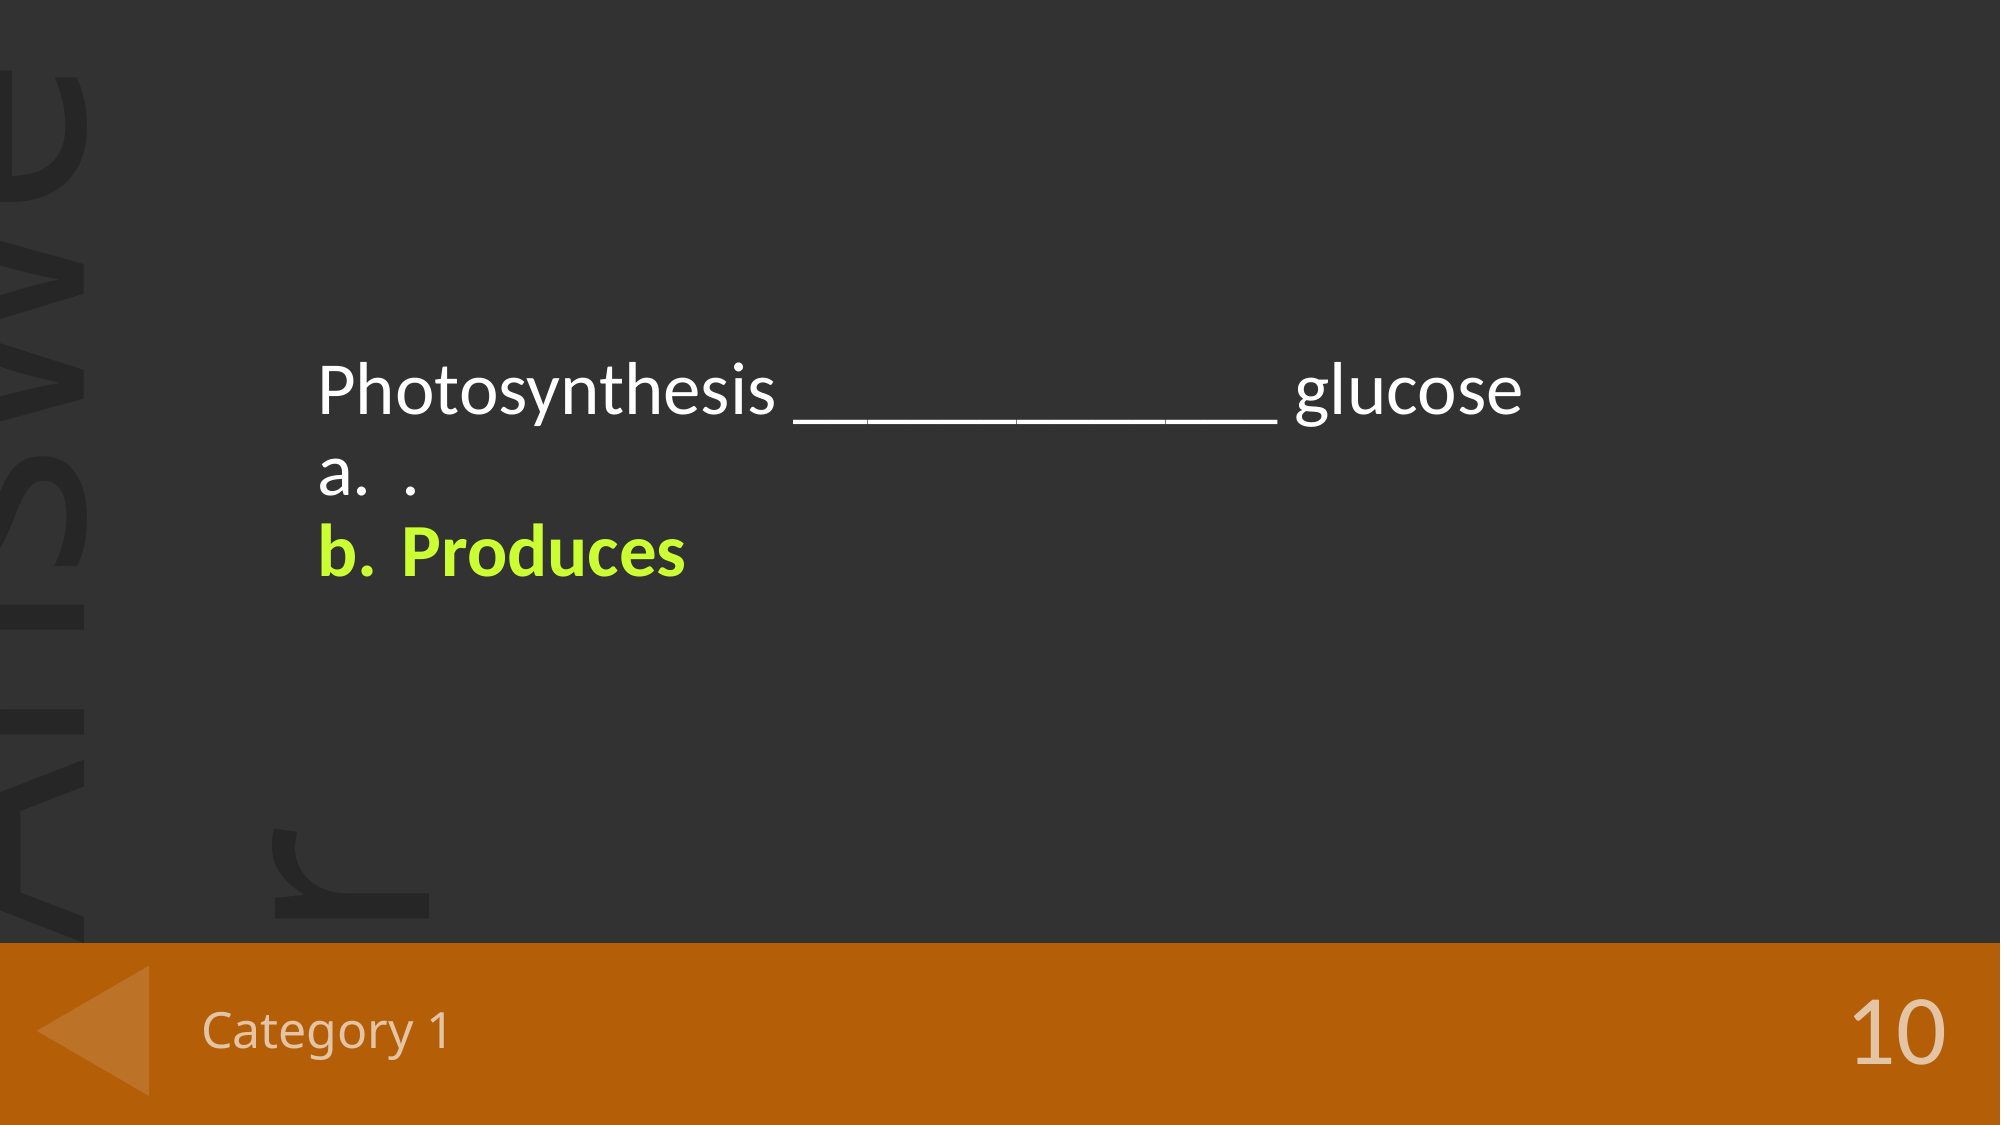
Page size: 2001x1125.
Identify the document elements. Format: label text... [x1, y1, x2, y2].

list Photosynthesis _____________ glucose . Produces [302, 307, 1760, 636]
title Category 1 [185, 967, 1494, 1097]
list 10 [1494, 967, 1963, 1097]
